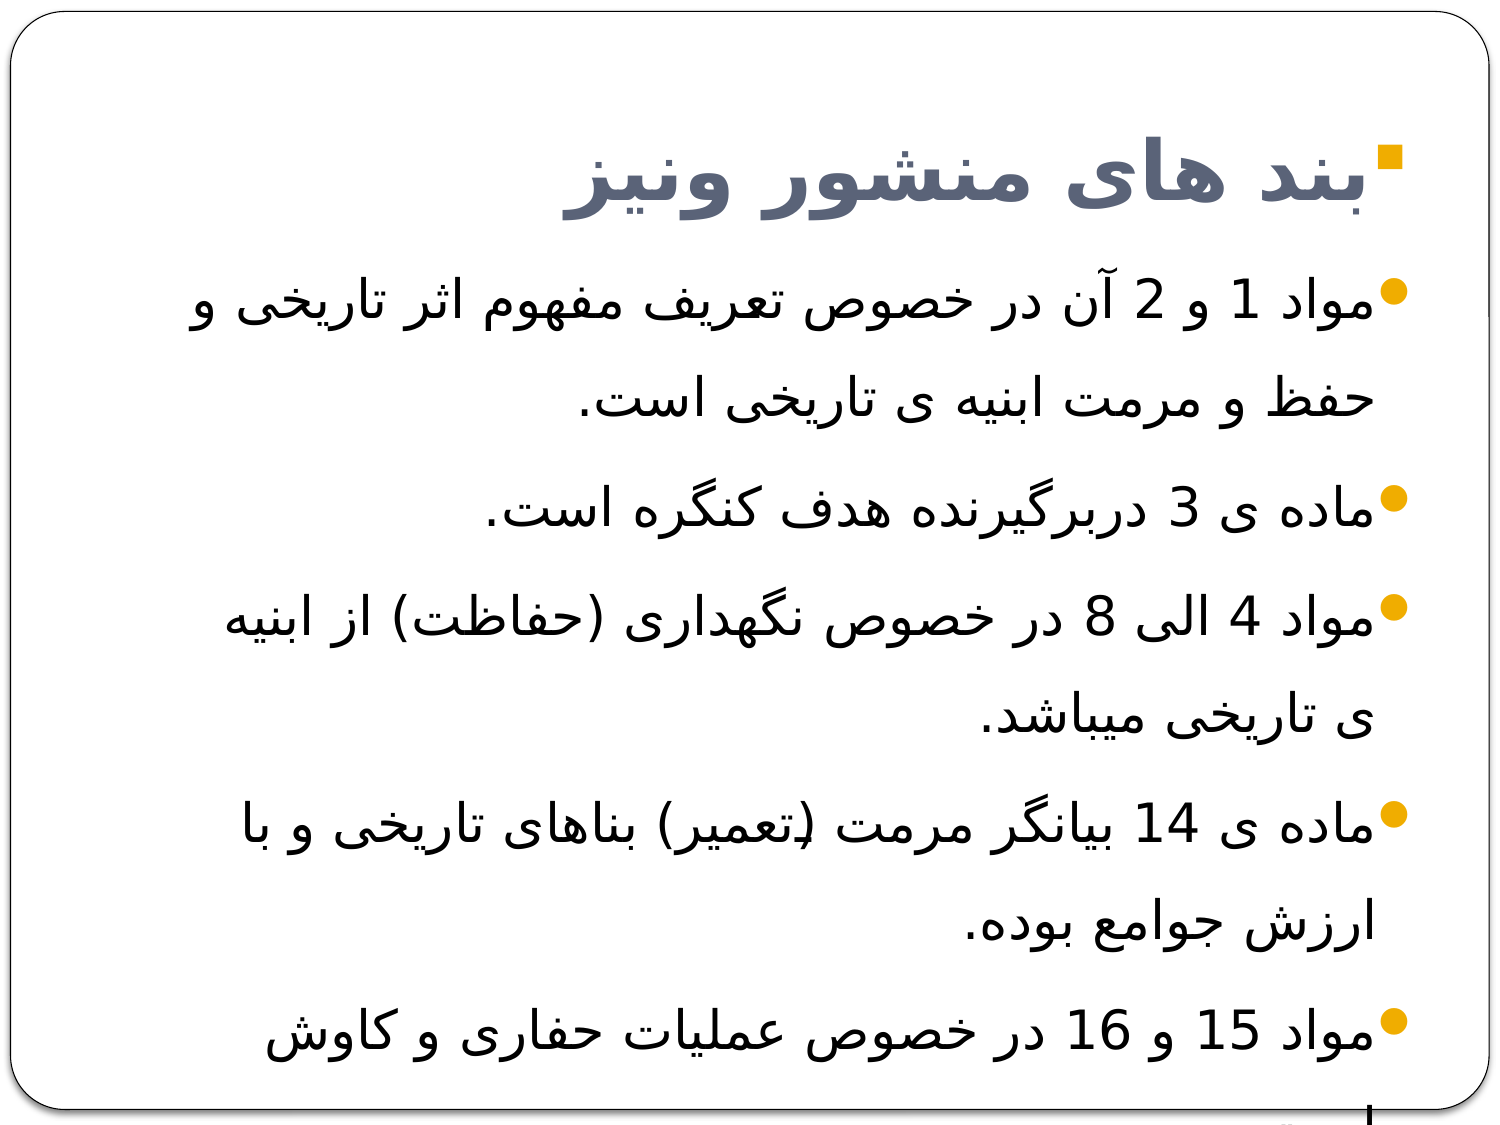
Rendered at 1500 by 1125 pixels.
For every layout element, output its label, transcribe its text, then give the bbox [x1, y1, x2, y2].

title بند های منشور ونیز [150, 45, 1425, 233]
list مواد 1 و 2 آن در خصوص تعریف مفهوم اثر تاریخی و حفظ و مرمت ابنیه ی تاریخی است. ماده ی 3 دربرگیرنده هدف کنگره است. مواد 4 الی 8 در خصوص نگهداری (حفاظت) از ابنیه ی تاریخی میباشد. ماده ی 14 بیانگر مرمت (تعمیر) بناهای تاریخی و با ارزش جوامع بوده. مواد 15 و 16 در خصوص عملیات حفاری و کاوش است. [162, 224, 1438, 975]
